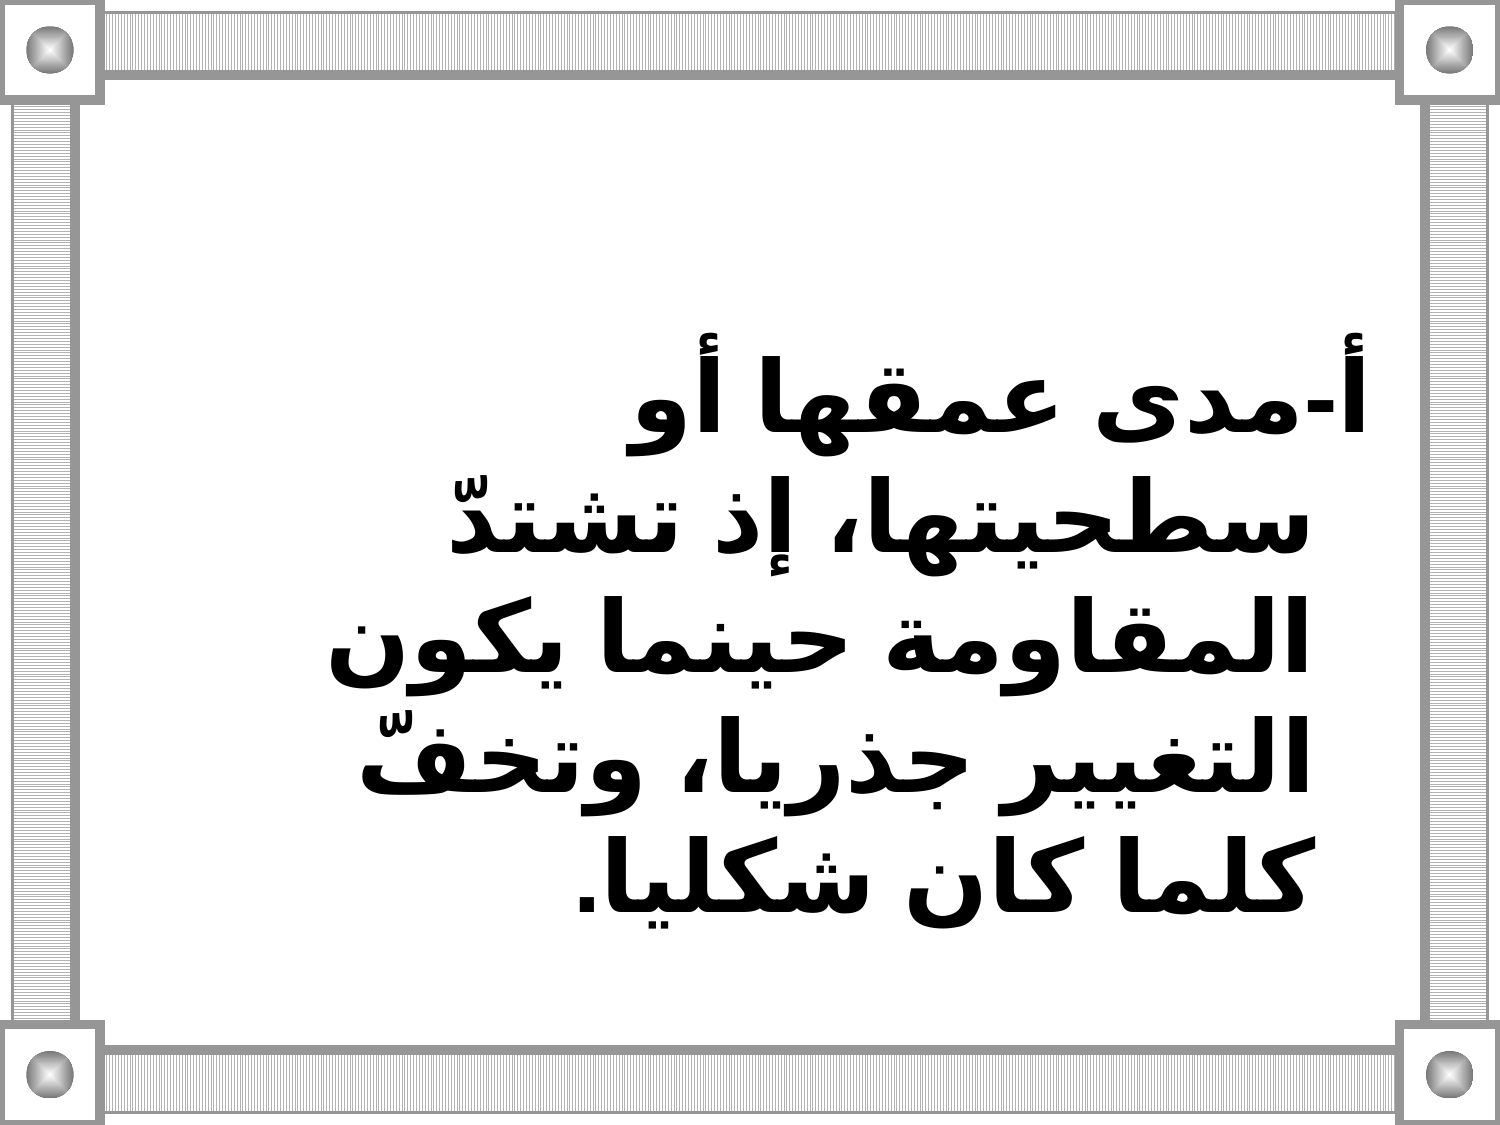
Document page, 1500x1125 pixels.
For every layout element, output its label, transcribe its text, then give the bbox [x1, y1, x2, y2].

list أ‌- مدى عمقها أو سطحيتها، إذ تشتدّ المقاومة حينما يكون التغيير جذريا، وتخفّ كلما كان شكليا. [112, 324, 1388, 1000]
